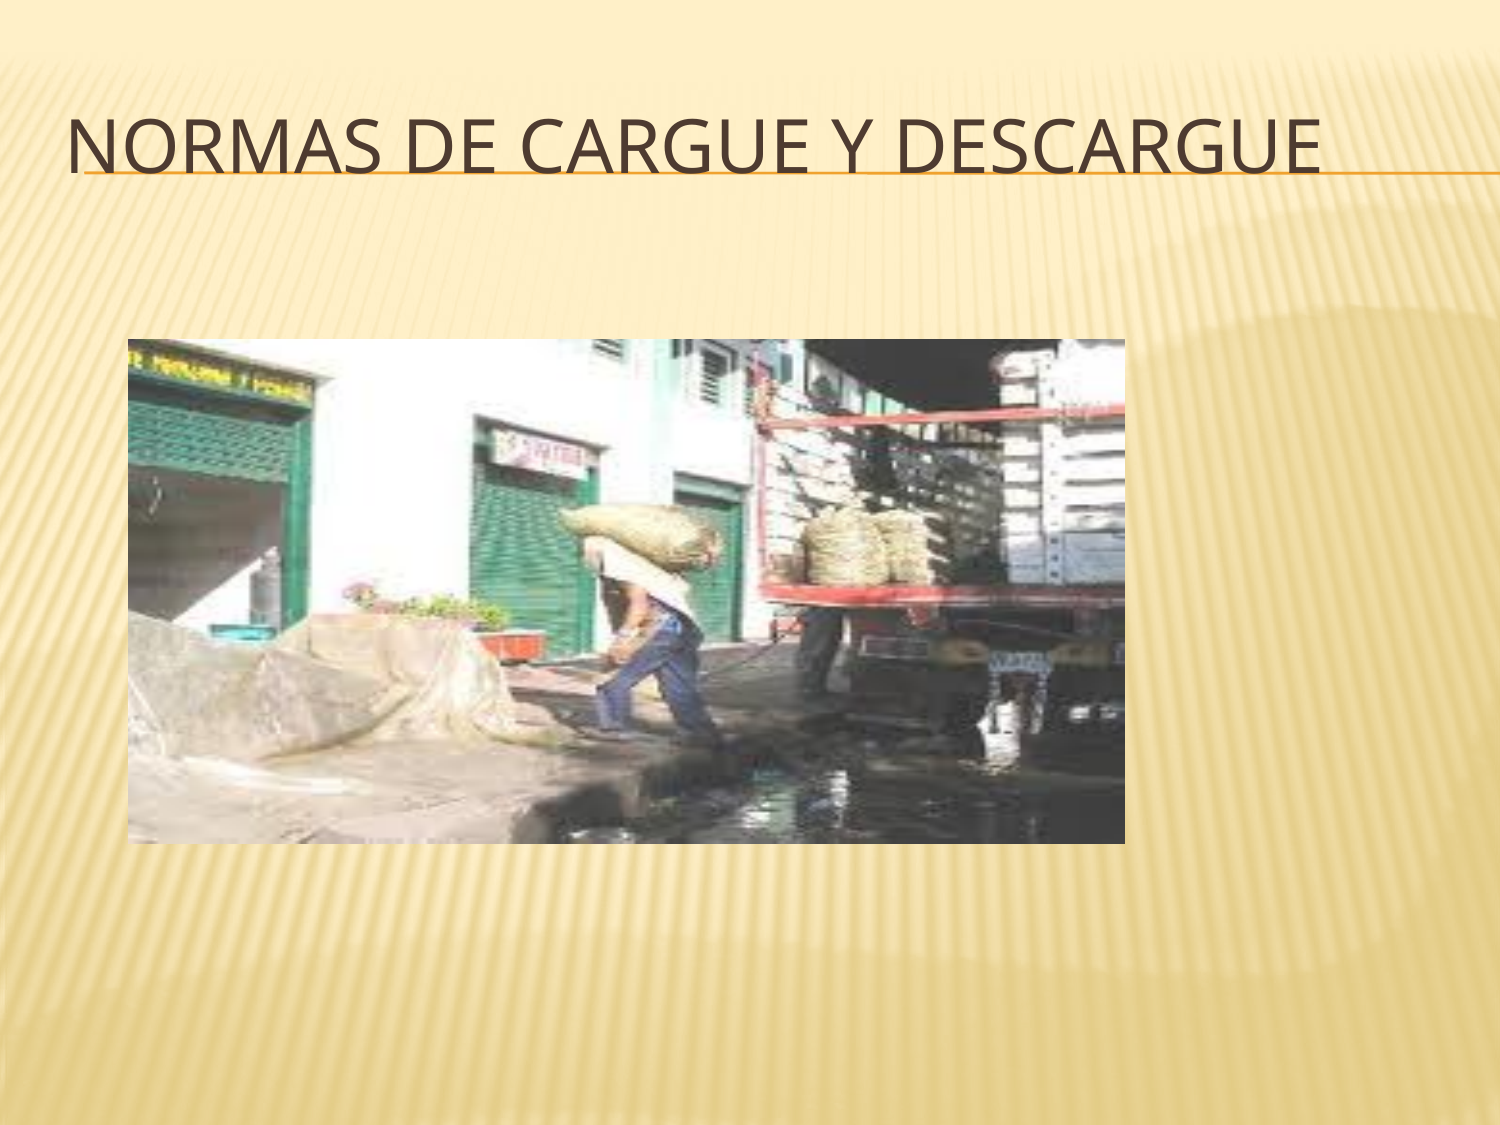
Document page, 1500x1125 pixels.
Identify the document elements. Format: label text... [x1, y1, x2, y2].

picture [128, 339, 1126, 845]
title Normas de cargue y descargue [49, 75, 1475, 213]
